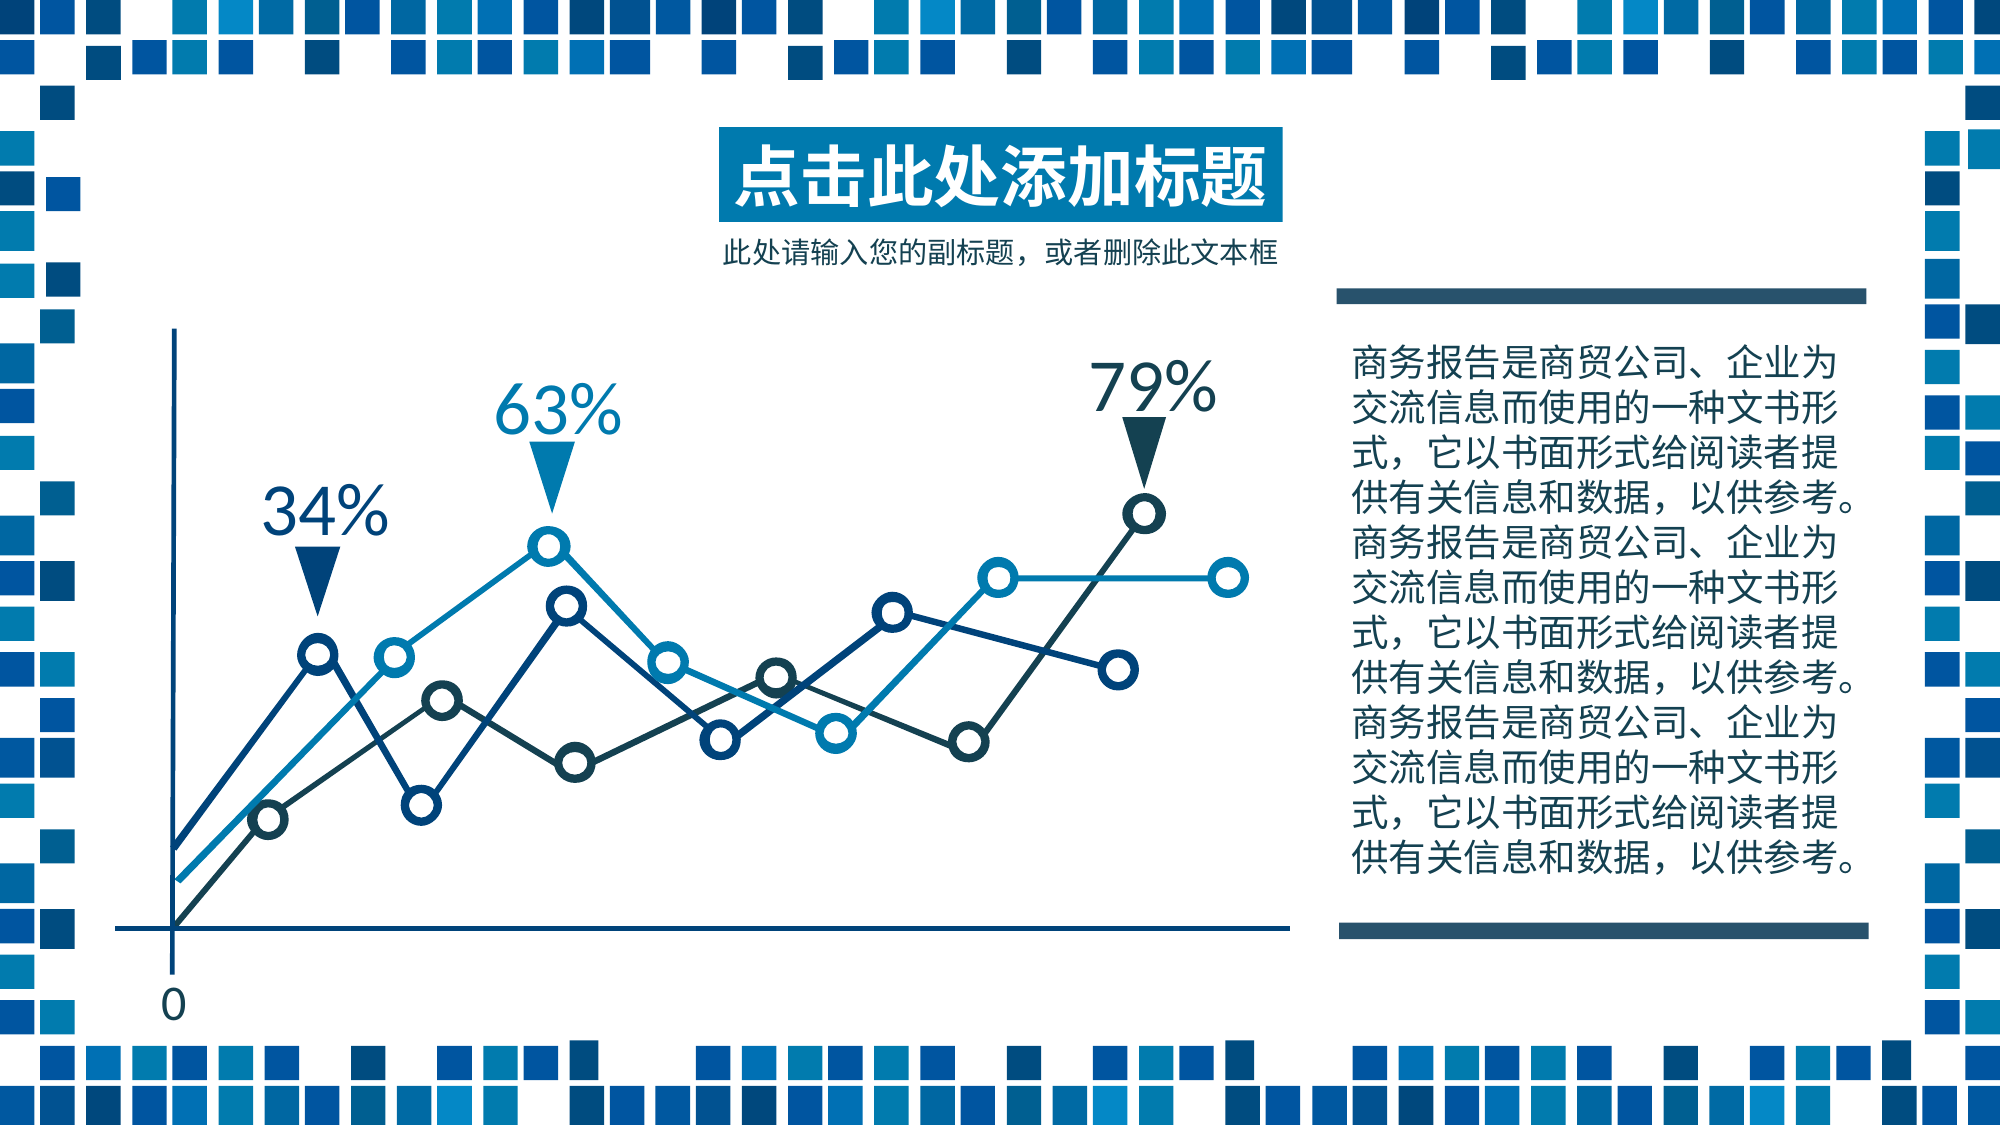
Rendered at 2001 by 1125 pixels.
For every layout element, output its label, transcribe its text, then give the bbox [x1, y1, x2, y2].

text_box [1924, 515, 1960, 556]
text_box [1006, 1045, 1042, 1081]
text_box [1352, 1085, 1388, 1125]
text_box [534, 457, 571, 514]
text_box [1842, 40, 1877, 75]
text_box [0, 561, 35, 596]
text_box [391, 0, 426, 35]
text_box [1398, 1045, 1434, 1081]
text_box [280, 740, 377, 810]
text_box [741, 1045, 777, 1081]
text_box [920, 40, 955, 75]
text_box [1836, 1045, 1871, 1081]
text_box [172, 1045, 207, 1081]
text_box [920, 1085, 955, 1125]
text_box [920, 1045, 955, 1081]
text_box [1139, 1045, 1174, 1081]
text_box [773, 622, 884, 708]
text_box [1043, 582, 1099, 649]
text_box [437, 0, 472, 35]
text_box [264, 1085, 300, 1125]
text_box [0, 863, 35, 904]
text_box [1491, 45, 1526, 80]
text_box [1965, 829, 2000, 864]
text_box [834, 40, 869, 75]
text_box [1225, 0, 1260, 35]
text_box [0, 343, 35, 384]
text_box [1445, 0, 1480, 35]
text_box [655, 0, 691, 35]
text_box [815, 712, 857, 755]
text_box [734, 709, 774, 740]
text_box [40, 1085, 75, 1125]
text_box [1179, 1045, 1214, 1081]
text_box [172, 0, 207, 35]
text_box [1842, 0, 1877, 35]
text_box [1311, 0, 1353, 35]
text_box [1139, 40, 1174, 75]
text_box [1924, 863, 1960, 904]
text_box [0, 40, 35, 75]
text_box [1207, 556, 1250, 598]
text_box [527, 526, 571, 567]
text_box [1965, 698, 2000, 733]
text_box [1882, 40, 1917, 75]
text_box [258, 0, 294, 35]
text_box [1312, 1085, 1347, 1125]
text_box [381, 704, 428, 741]
text_box [1924, 606, 1960, 641]
text_box [304, 1085, 340, 1125]
text_box [569, 0, 605, 35]
text_box 点击此处添加标题 [719, 127, 1283, 222]
text_box [1924, 954, 1960, 989]
text_box [699, 719, 741, 761]
text_box [1974, 0, 2000, 35]
text_box [960, 1085, 995, 1125]
text_box [1924, 561, 1960, 596]
text_box [40, 309, 75, 344]
text_box [246, 799, 289, 841]
text_box [1577, 0, 1612, 35]
text_box [351, 1085, 386, 1125]
text_box [1709, 1085, 1744, 1125]
text_box [682, 665, 820, 732]
text_box [404, 550, 536, 648]
text_box [741, 0, 777, 35]
text_box 34% [245, 453, 411, 558]
text_box [1882, 0, 1917, 35]
text_box [0, 211, 35, 251]
text_box [1925, 171, 1960, 206]
text_box [576, 616, 710, 730]
text_box [46, 177, 81, 212]
text_box [1577, 1085, 1612, 1125]
text_box [1965, 85, 2000, 120]
text_box [218, 1085, 254, 1125]
text_box [1968, 1085, 2000, 1125]
text_box [1052, 1085, 1088, 1125]
text_box [908, 612, 948, 628]
text_box [1352, 1045, 1388, 1081]
text_box [871, 591, 913, 633]
text_box [1484, 1045, 1520, 1081]
text_box [788, 45, 823, 80]
text_box [1617, 1085, 1652, 1125]
text_box [569, 1085, 605, 1125]
text_box [1311, 40, 1353, 75]
text_box 79% [1074, 328, 1250, 434]
text_box [40, 481, 75, 516]
text_box [351, 1045, 386, 1081]
text_box [1924, 652, 1960, 687]
text_box [373, 637, 415, 679]
text_box [437, 40, 472, 75]
text_box [86, 0, 121, 35]
text_box [1924, 131, 1960, 166]
text_box [1925, 211, 1960, 251]
text_box [788, 0, 823, 35]
text_box [1663, 0, 1699, 35]
text_box [1096, 521, 1139, 575]
text_box [1444, 1045, 1480, 1081]
text_box [951, 624, 1104, 670]
text_box [477, 0, 512, 35]
text_box [477, 40, 512, 75]
text_box [1749, 1045, 1785, 1081]
text_box [788, 1085, 823, 1125]
text_box [330, 659, 356, 699]
text_box [1338, 922, 1870, 940]
text_box [695, 1045, 731, 1081]
text_box 此处请输入您的副标题，或者删除此文本框 [693, 231, 1309, 273]
text_box [0, 1000, 35, 1035]
text_box [1965, 909, 2000, 949]
text_box [218, 1045, 254, 1081]
text_box [701, 0, 737, 35]
text_box [1965, 304, 2000, 345]
text_box [0, 0, 35, 35]
text_box [40, 698, 75, 733]
text_box [40, 85, 75, 120]
text_box [1577, 1045, 1612, 1081]
text_box [755, 657, 797, 699]
text_box [1014, 575, 1212, 582]
text_box [1225, 1040, 1255, 1081]
text_box [874, 1045, 909, 1081]
text_box [1092, 0, 1128, 35]
text_box [483, 1045, 518, 1081]
text_box [609, 40, 651, 75]
text_box [264, 1045, 300, 1081]
text_box [1974, 40, 2000, 75]
text_box [738, 678, 762, 692]
text_box [1968, 129, 2000, 170]
text_box [1623, 40, 1658, 75]
text_box [1928, 40, 1963, 75]
text_box [1531, 1045, 1566, 1081]
text_box [0, 954, 35, 989]
text_box [1271, 40, 1306, 75]
text_box [0, 783, 35, 818]
text_box [701, 40, 737, 75]
text_box [0, 606, 35, 641]
text_box [1097, 649, 1139, 691]
text_box [175, 827, 258, 926]
text_box [1965, 561, 2000, 601]
text_box [0, 1085, 35, 1125]
text_box [40, 652, 75, 687]
text_box [40, 0, 75, 35]
text_box [960, 0, 996, 35]
text_box [1924, 258, 1960, 299]
text_box [0, 435, 35, 470]
text_box [0, 171, 35, 206]
text_box [1924, 737, 1960, 778]
text_box [554, 741, 596, 783]
text_box [1271, 0, 1306, 35]
text_box [456, 700, 485, 722]
text_box [828, 1045, 863, 1081]
text_box [1882, 1040, 1912, 1081]
text_box [979, 653, 1046, 738]
text_box [1139, 0, 1174, 35]
text_box [297, 632, 339, 677]
text_box [1796, 40, 1831, 75]
text_box [1225, 40, 1260, 75]
text_box [132, 1085, 167, 1125]
text_box [1122, 493, 1167, 535]
text_box [354, 700, 413, 796]
text_box [523, 40, 559, 75]
text_box [298, 558, 337, 617]
text_box [1924, 435, 1960, 470]
text_box [437, 1085, 472, 1125]
text_box [1046, 0, 1082, 35]
text_box [1179, 40, 1214, 75]
text_box [0, 737, 35, 778]
text_box [437, 1045, 472, 1081]
text_box [609, 1085, 645, 1125]
text_box [1398, 1085, 1434, 1125]
text_box [1922, 1085, 1957, 1125]
text_box [1531, 1085, 1566, 1125]
text_box [1663, 1045, 1698, 1081]
text_box [948, 721, 990, 763]
text_box [1965, 481, 2000, 516]
text_box [977, 556, 1019, 598]
text_box [0, 515, 35, 556]
text_box [655, 1085, 691, 1125]
text_box [523, 1045, 559, 1081]
text_box [1336, 287, 1867, 305]
text_box [431, 616, 563, 798]
text_box [589, 713, 692, 767]
text_box [695, 1085, 731, 1125]
text_box [132, 1045, 167, 1081]
text_box [869, 711, 955, 750]
text_box [391, 40, 426, 75]
text_box [86, 1085, 121, 1125]
text_box [488, 720, 561, 769]
text_box [396, 1085, 432, 1125]
text_box [741, 1085, 777, 1125]
text_box [1749, 0, 1785, 35]
text_box [1006, 0, 1042, 35]
text_box [40, 829, 75, 864]
text_box [1795, 1045, 1831, 1081]
text_box [483, 1085, 518, 1125]
text_box [175, 667, 387, 884]
text_box [1796, 0, 1831, 35]
text_box [1924, 908, 1960, 944]
text_box [848, 585, 988, 730]
text_box [400, 784, 443, 826]
text_box [1092, 1045, 1128, 1081]
text_box [40, 1045, 75, 1081]
text_box [0, 388, 35, 424]
text_box [609, 0, 651, 35]
text_box [1709, 0, 1745, 35]
text_box [788, 1045, 823, 1081]
text_box [1491, 0, 1526, 35]
text_box [920, 0, 955, 35]
text_box 商务报告是商贸公司、企业为交流信息而使用的一种文书形式，它以书面形式给阅读者提供有关信息和数据，以供参考。商务报告是商贸公司、企业为交流信息而使用的一种文书形式，它以书面形式给阅读者提供有关信息和数据，以供参考。商务报告是商贸公司、企业为交流信息而使用的一种文书形式，它以书面形式给阅读者提供有关信息和数据，以供参考。 [1336, 331, 1872, 887]
text_box [218, 40, 254, 75]
text_box [1092, 1085, 1128, 1125]
text_box [874, 1085, 909, 1125]
text_box [1924, 395, 1960, 430]
text_box [1749, 1085, 1785, 1125]
text_box [562, 550, 658, 654]
text_box [40, 561, 75, 601]
text_box [1663, 1085, 1698, 1125]
text_box [86, 45, 121, 80]
text_box [1965, 395, 2000, 430]
text_box [647, 641, 689, 685]
text_box [304, 0, 340, 35]
text_box [1965, 1000, 2000, 1035]
text_box [218, 0, 254, 35]
text_box [1795, 1085, 1831, 1125]
text_box [1404, 40, 1440, 75]
text_box [828, 1085, 863, 1125]
text_box [1882, 1085, 1917, 1125]
text_box [1924, 304, 1960, 339]
text_box [1577, 40, 1612, 75]
text_box [40, 909, 75, 949]
text_box [874, 0, 909, 35]
text_box [1924, 783, 1960, 818]
text_box [86, 1045, 121, 1081]
text_box [46, 262, 81, 297]
text_box [1928, 0, 1963, 35]
text_box [40, 1000, 75, 1035]
text_box [172, 1085, 207, 1125]
text_box [0, 652, 35, 687]
text_box [40, 737, 75, 778]
text_box [693, 693, 736, 715]
text_box [132, 40, 167, 75]
text_box [1965, 1045, 2000, 1081]
text_box [1179, 0, 1214, 35]
text_box [1225, 1085, 1260, 1125]
text_box [304, 40, 340, 75]
text_box [0, 131, 35, 166]
text_box [421, 680, 463, 722]
text_box [0, 263, 35, 298]
text_box [1127, 434, 1161, 489]
text_box [1965, 652, 2000, 687]
text_box [1092, 40, 1128, 75]
text_box [1265, 1085, 1301, 1125]
text_box [806, 685, 865, 712]
text_box [172, 40, 207, 75]
text_box 63% [479, 351, 646, 457]
text_box [1623, 0, 1658, 35]
text_box [1709, 40, 1745, 75]
text_box [1444, 1085, 1480, 1125]
text_box [523, 0, 559, 35]
text_box [1965, 737, 2000, 778]
text_box [0, 908, 35, 944]
text_box [1537, 40, 1572, 75]
text_box [1484, 1085, 1520, 1125]
text_box [1924, 349, 1960, 385]
text_box 0 [146, 962, 202, 1038]
text_box [1139, 1085, 1174, 1125]
text_box [569, 40, 605, 75]
text_box [790, 678, 801, 685]
text_box [545, 585, 588, 627]
text_box [1965, 441, 2000, 476]
text_box [1006, 1085, 1042, 1125]
text_box [874, 40, 909, 75]
text_box [1006, 40, 1042, 75]
text_box [1404, 0, 1440, 35]
text_box [345, 0, 380, 35]
text_box [1357, 0, 1393, 35]
text_box [175, 665, 310, 851]
text_box [1924, 1000, 1960, 1035]
text_box [569, 1040, 599, 1081]
